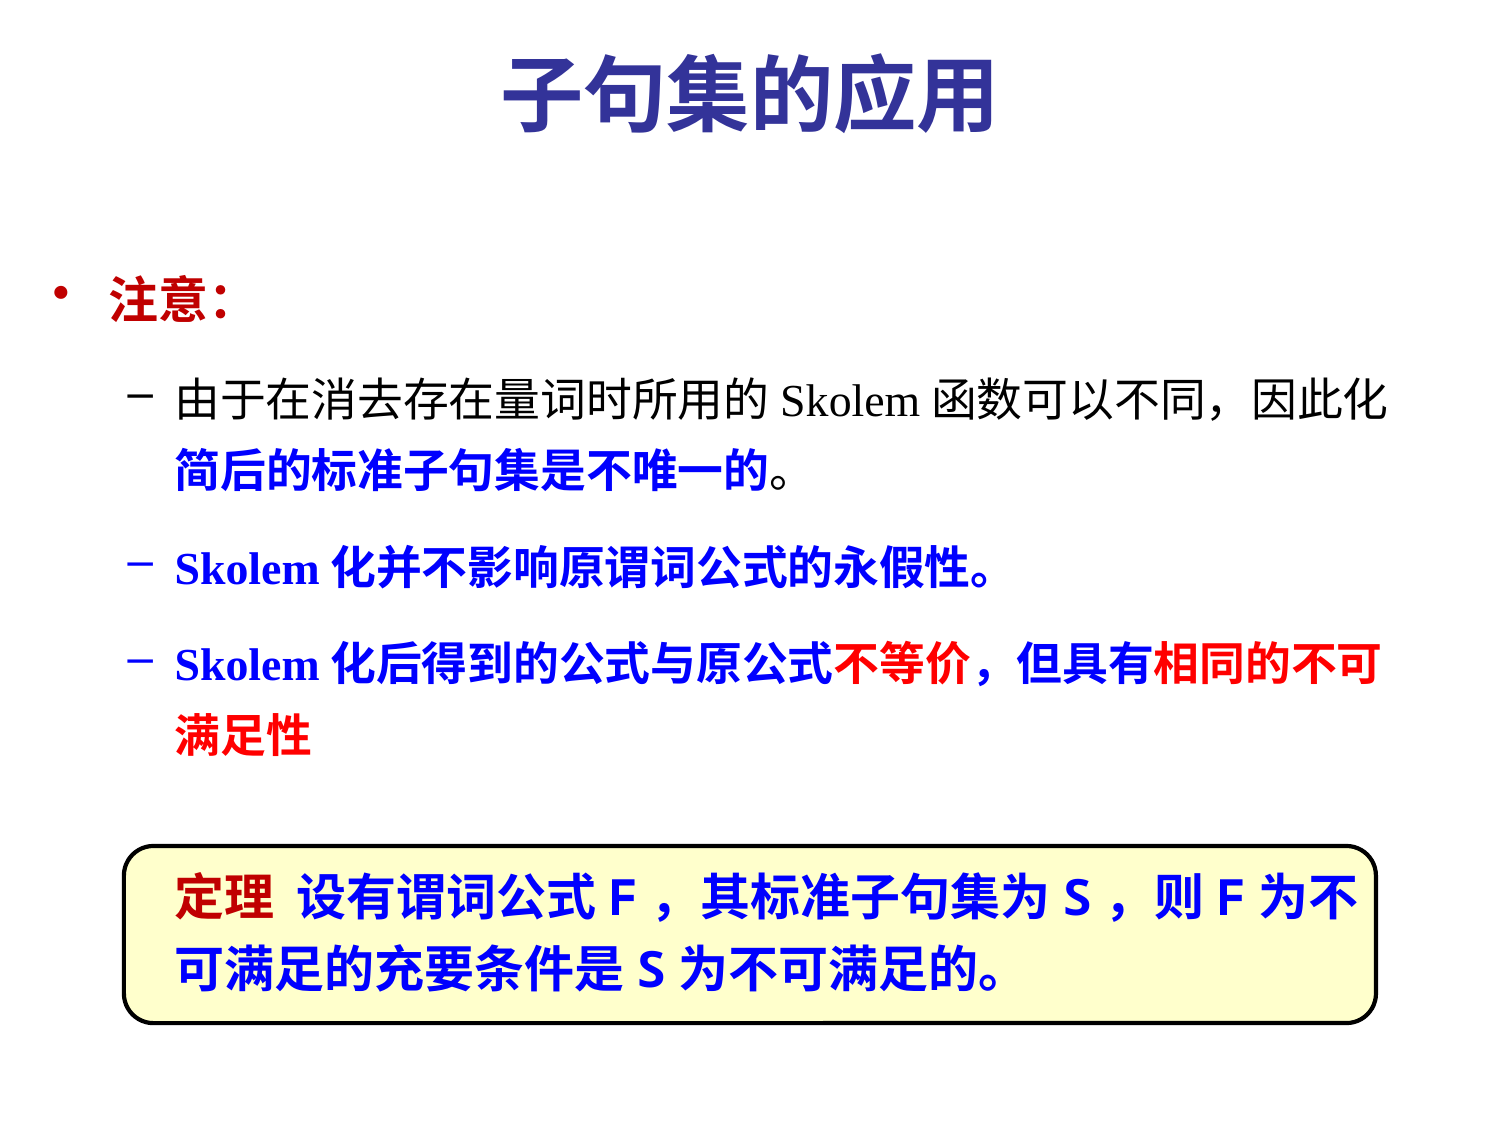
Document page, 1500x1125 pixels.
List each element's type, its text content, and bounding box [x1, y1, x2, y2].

title 子句集的应用 [75, 0, 1425, 185]
list 注意： 由于在消去存在量词时所用的Skolem函数可以不同，因此化简后的标准子句集是不唯一的。 Skolem化并不影响原谓词公式的永假性。 Skolem化后得到的公式与原公式不等价，但具有相同的不可满足性 [37, 243, 1436, 1125]
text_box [123, 845, 1377, 1024]
